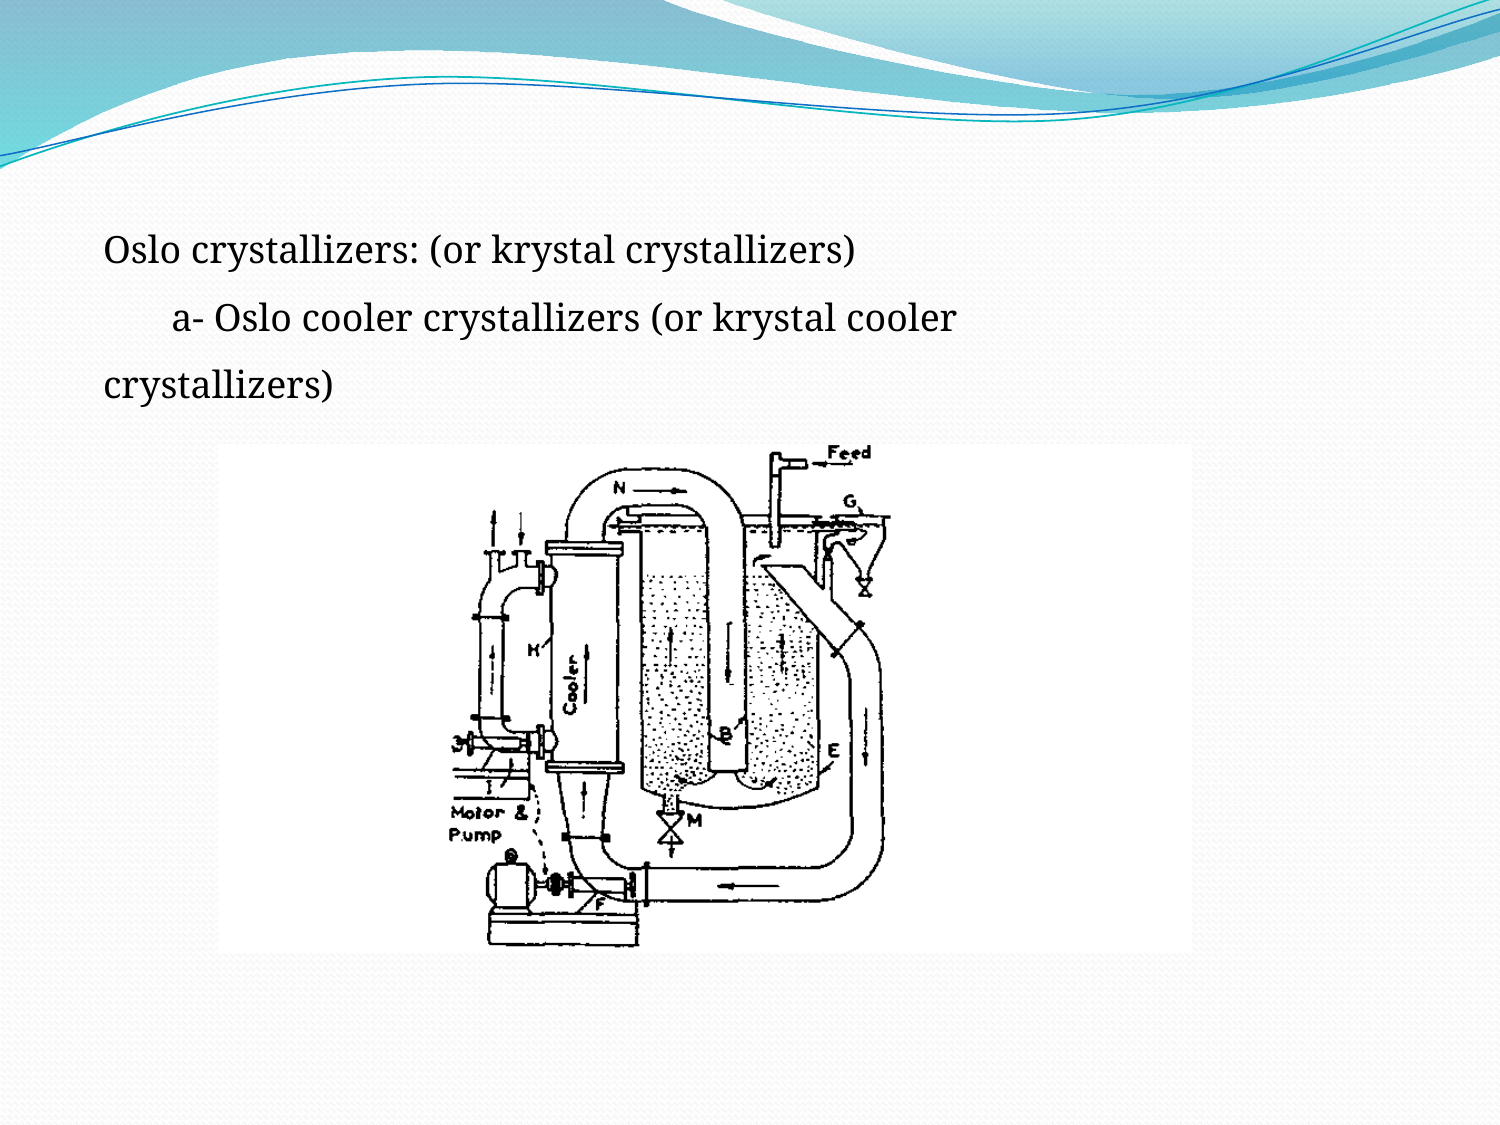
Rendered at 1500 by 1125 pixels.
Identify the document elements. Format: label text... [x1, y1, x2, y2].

text_box Oslo crystallizers: (or krystal crystallizers) a- Oslo cooler crystallizers (or krystal cooler crystallizers) [88, 196, 1199, 481]
picture [218, 444, 1192, 953]
